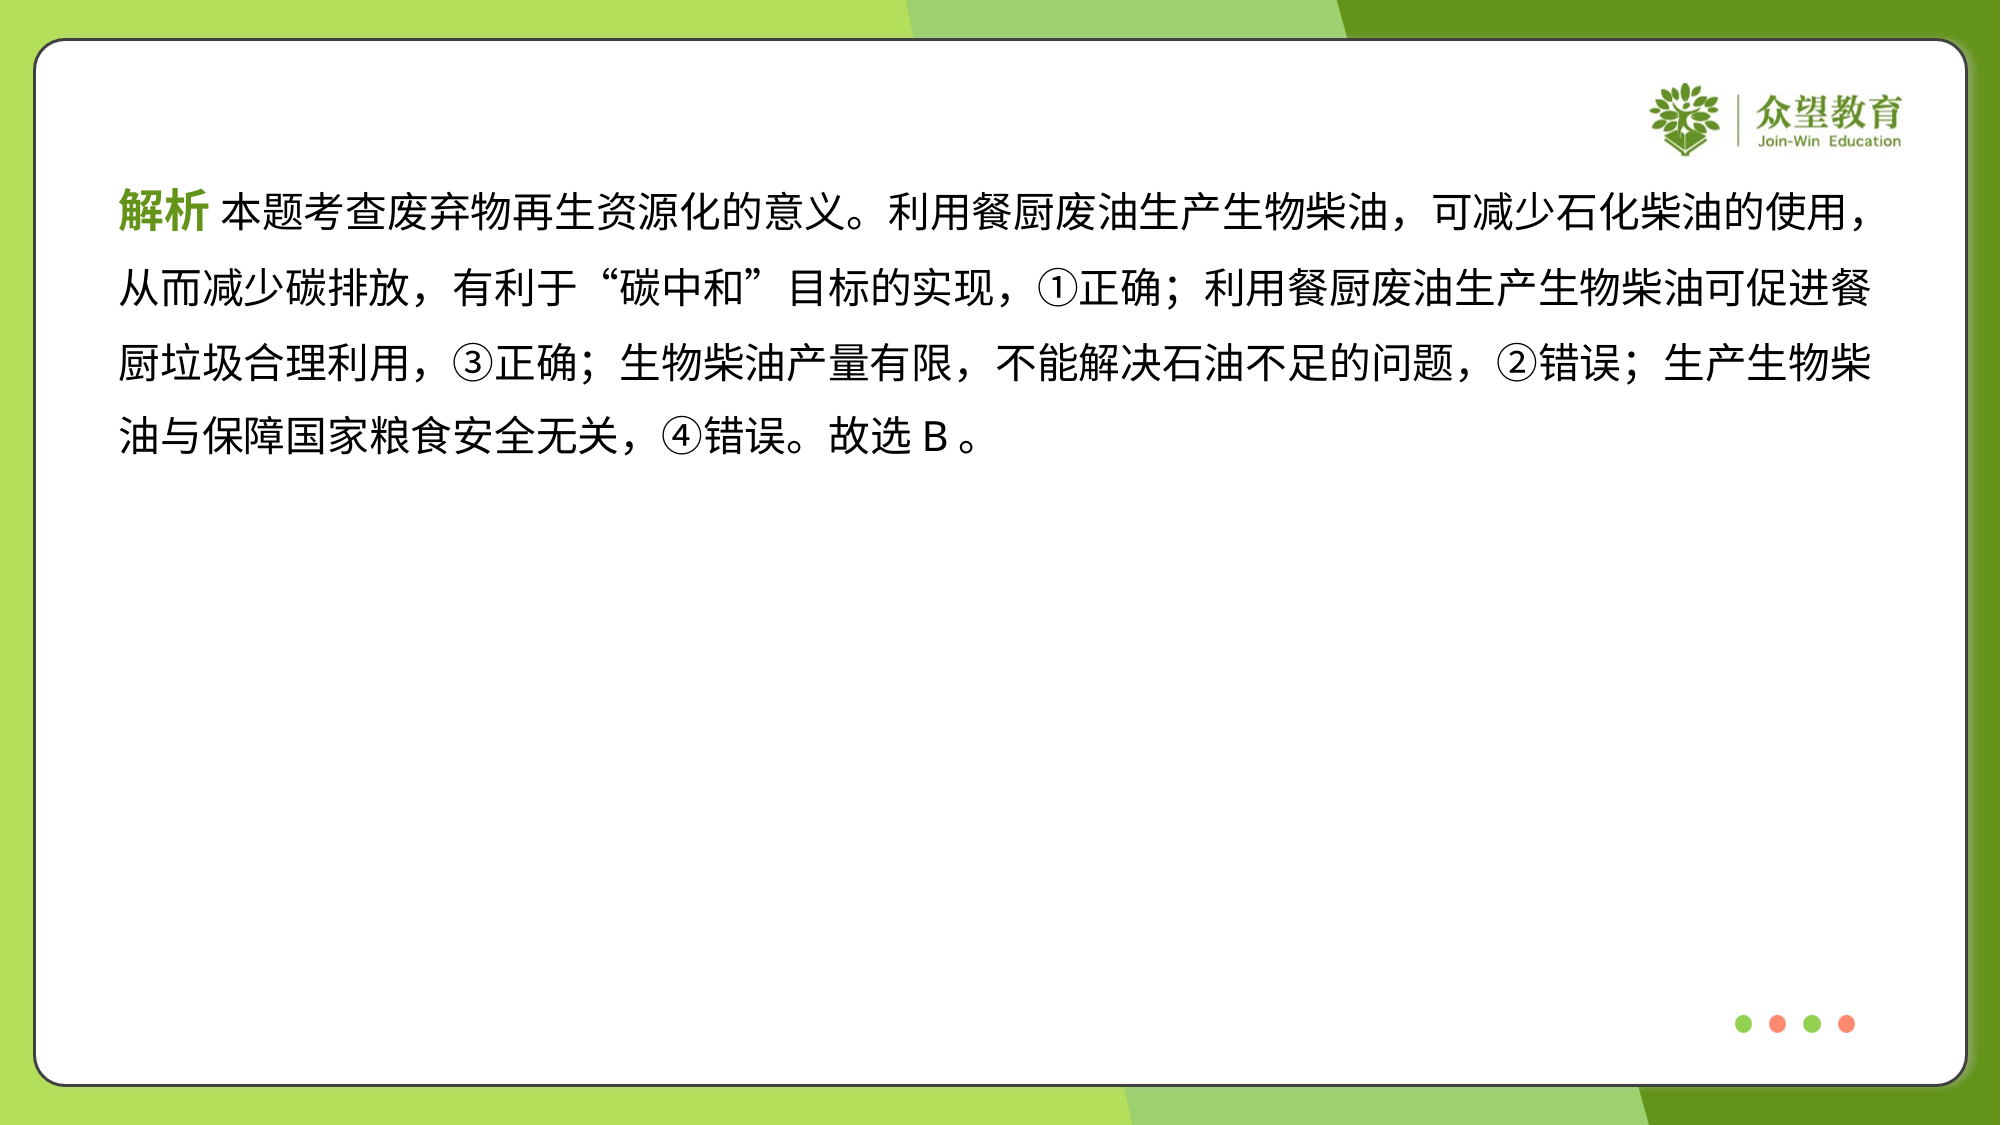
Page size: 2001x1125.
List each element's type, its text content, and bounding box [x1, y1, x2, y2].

text_box 解析 本题考查废弃物再生资源化的意义。利用餐厨废油生产生物柴油，可减少石化柴油的使用， 从而减少碳排放，有利于“碳中和”目标的实现，①正确；利用餐厨废油生产生物柴油可促进餐 厨垃圾合理利用，③正确；生物柴油产量有限，不能解决石油不足的问题，②错误；生产生物柴 油与保障国家粮食安全无关，④错误。故选B。 [118, 159, 1883, 452]
picture [0, 0, 2000, 1125]
